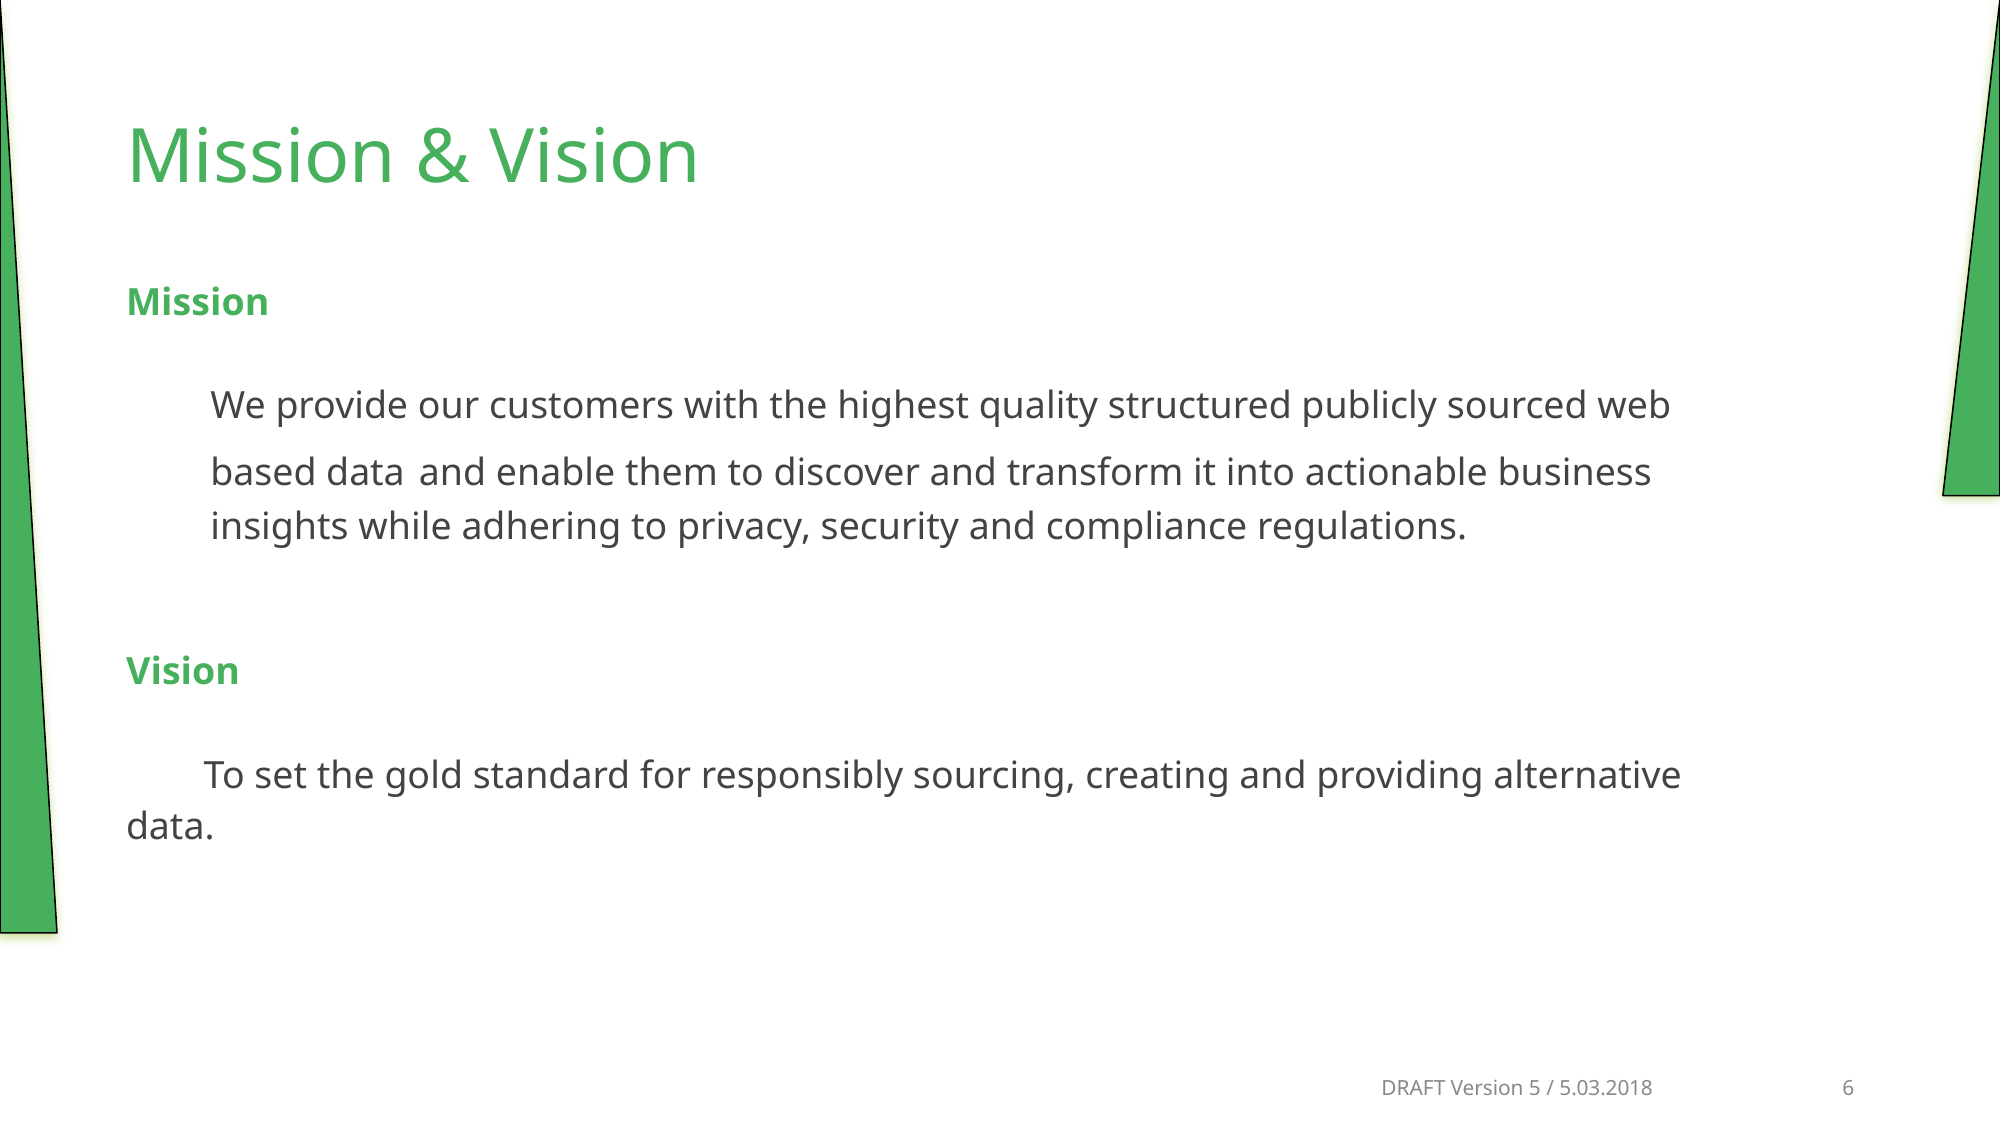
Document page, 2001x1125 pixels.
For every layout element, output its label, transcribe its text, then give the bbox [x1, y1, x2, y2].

text_box DRAFT Version 5 / 5.03.2018 6 [0, 1067, 2000, 1108]
text_box [1942, 0, 2000, 496]
title Mission & Vision [111, 99, 1522, 263]
list Mission We provide our customers with the highest quality structured publicly sourced web based data and enable them to discover and transform it into actionable business insights while adhering to privacy, security and compliance regulations. Vision To set the gold standard for responsibly sourcing, creating and providing alternative data. [111, 263, 1788, 1031]
text_box [0, 0, 57, 933]
